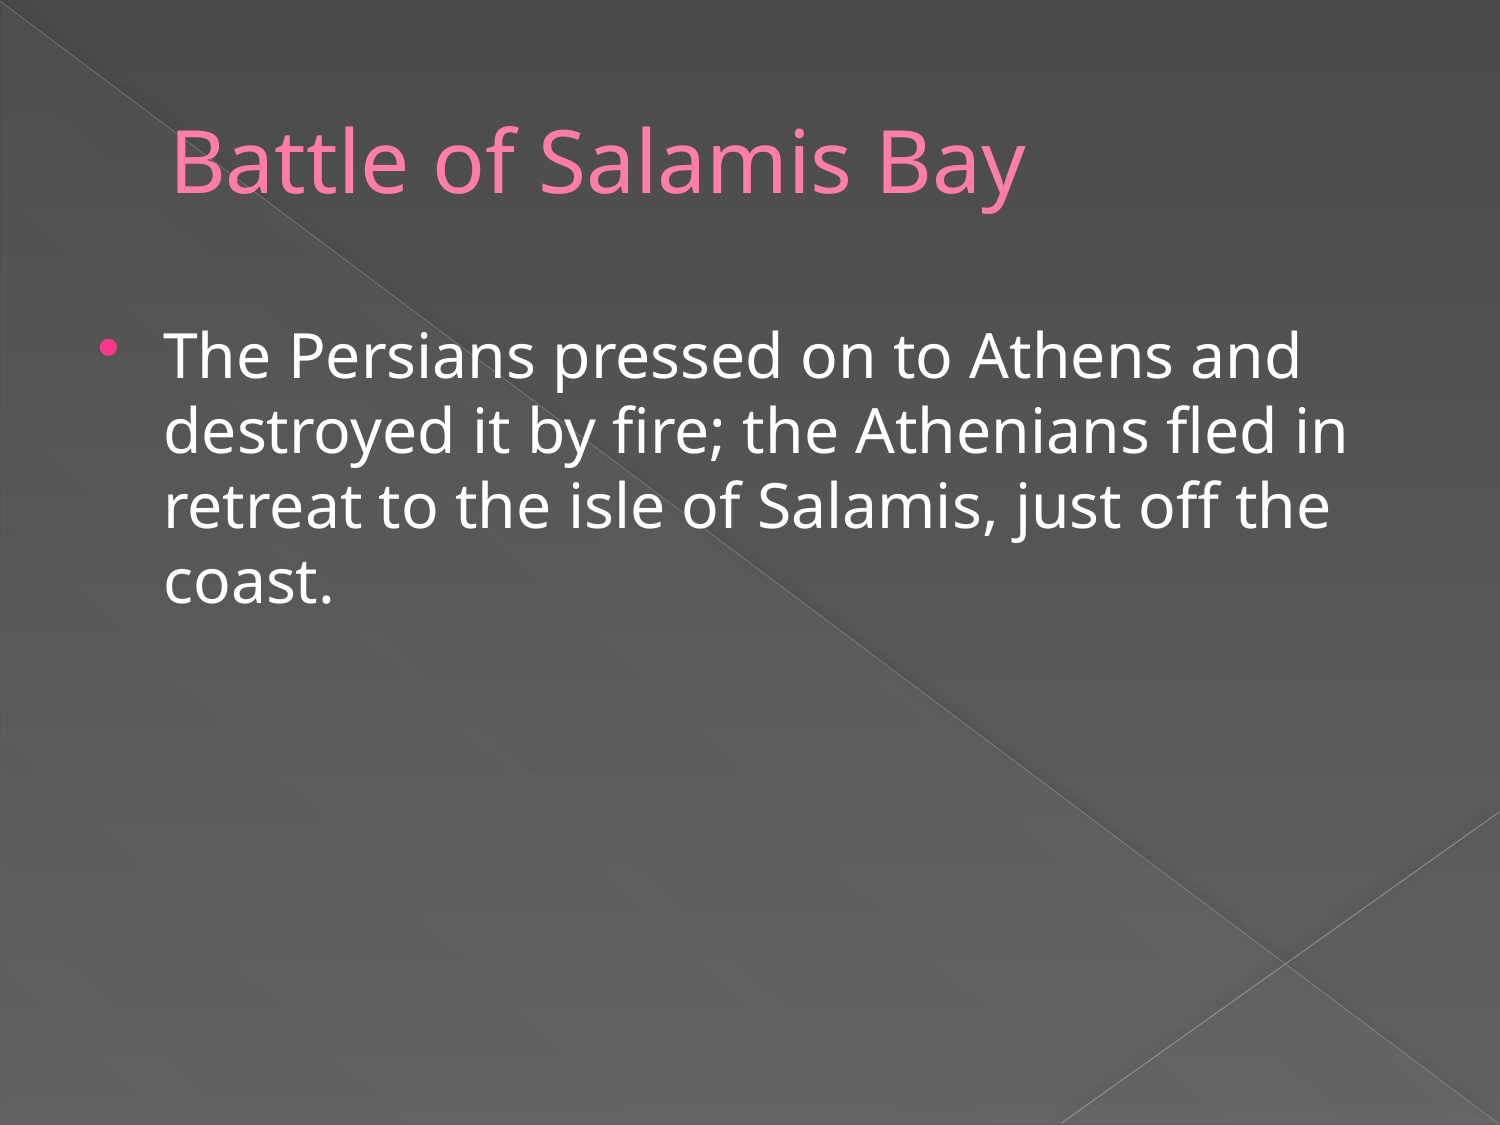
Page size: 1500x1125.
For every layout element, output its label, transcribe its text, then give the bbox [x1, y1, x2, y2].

title Battle of Salamis Bay [75, 43, 1425, 274]
list The Persians pressed on to Athens and destroyed it by fire; the Athenians fled in retreat to the isle of Salamis, just off the coast. [75, 308, 1425, 1059]
